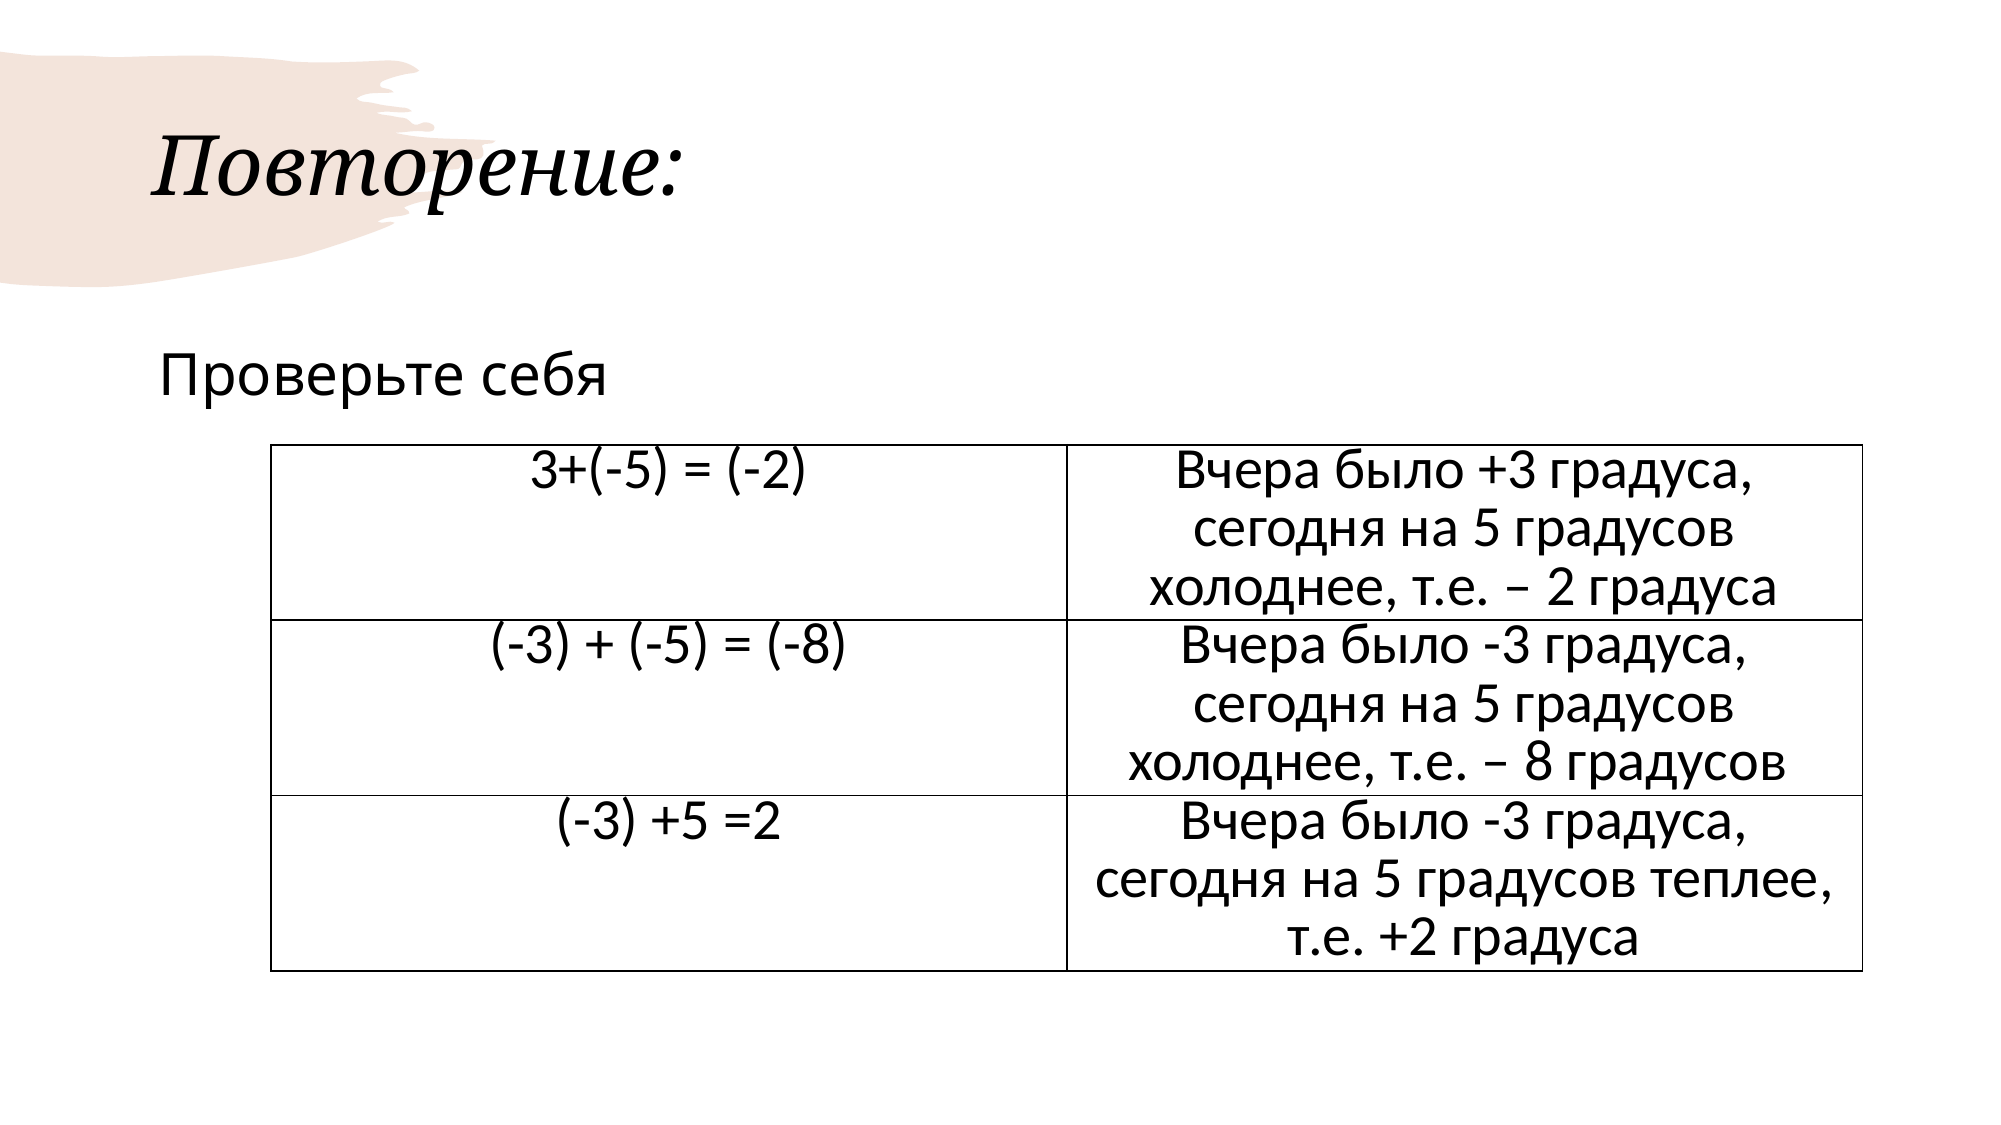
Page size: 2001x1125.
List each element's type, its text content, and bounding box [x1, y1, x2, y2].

table_header Вчера было +3 градуса, сегодня на 5 градусов холоднее, т.е. – 2 градуса [1068, 446, 1862, 619]
title Повторение: [137, 59, 1863, 278]
table_cell (-3) +5 =2 [272, 796, 1066, 970]
table_cell (-3) + (-5) = (-8) [272, 621, 1066, 795]
table_cell Вчера было -3 градуса, сегодня на 5 градусов холоднее, т.е. – 8 градусов [1068, 621, 1862, 795]
table_cell Вчера было -3 градуса, сегодня на 5 градусов теплее, т.е. +2 градуса [1068, 796, 1862, 970]
table_header 3+(-5) = (-2) [272, 446, 1066, 619]
list Проверьте себя [143, 329, 1869, 1013]
